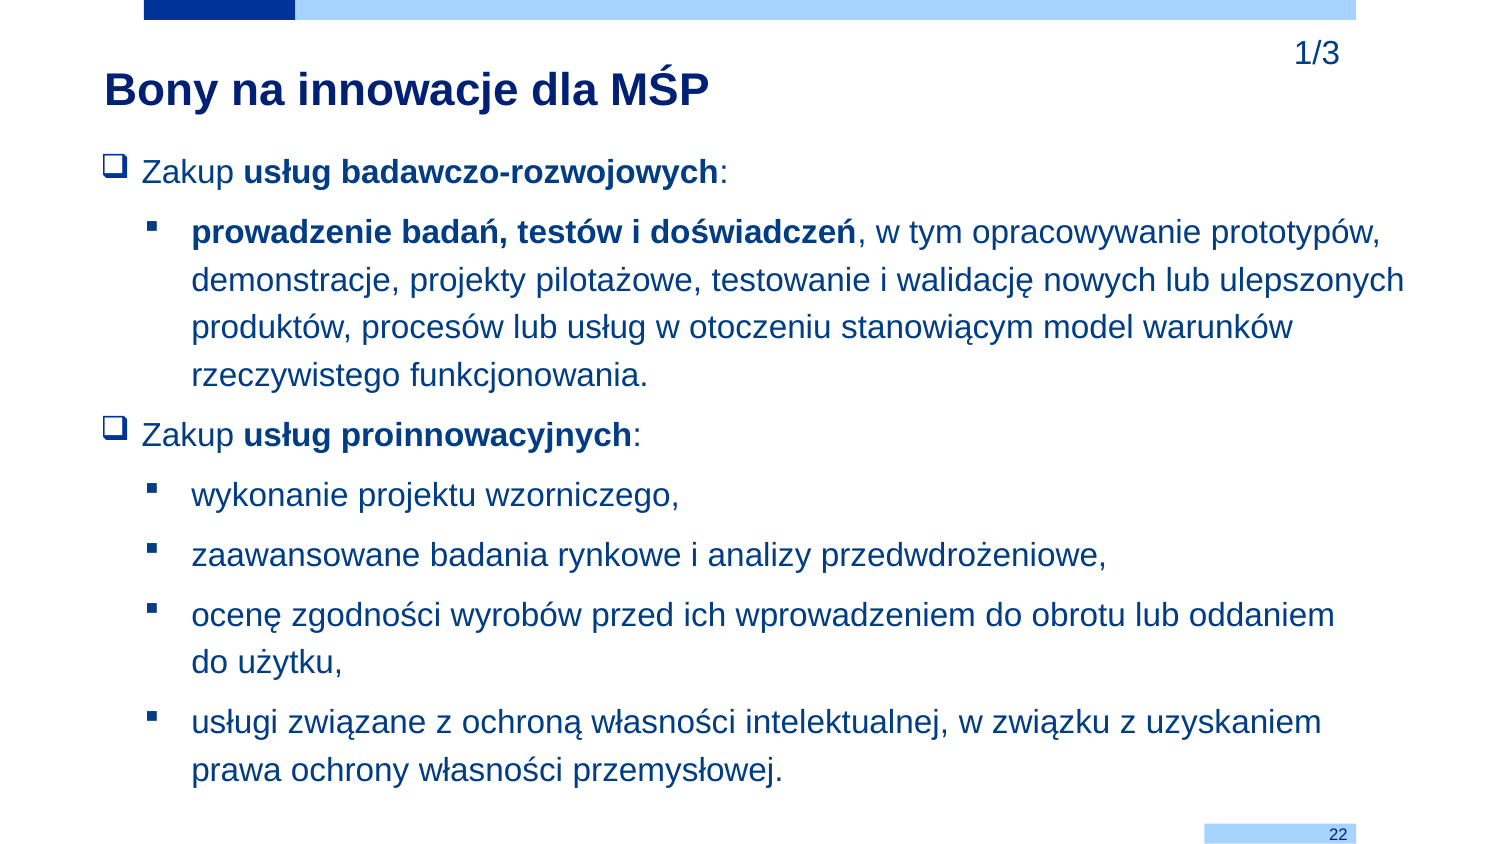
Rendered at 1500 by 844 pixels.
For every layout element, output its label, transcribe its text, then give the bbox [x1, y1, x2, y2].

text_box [168, 427, 842, 520]
text_box 22 [1196, 823, 1348, 844]
text_box 1/3 [1279, 23, 1402, 79]
title Bony na innowacje dla MŚP [104, 63, 1345, 142]
list Zakup usług badawczo-rozwojowych: prowadzenie badań, testów i doświadczeń, w tym opracowywanie prototypów, demonstracje, projekty pilotażowe, testowanie i walidację nowych lub ulepszonych produktów, procesów lub usług w otoczeniu stanowiącym model warunków rzeczywistego funkcjonowania. Zakup usług proinnowacyjnych: wykonanie projektu wzorniczego, zaawansowane badania rynkowe i analizy przedwdrożeniowe, ocenę zgodności wyrobów przed ich wprowadzeniem do obrotu lub oddaniem do użytku, usługi związane z ochroną własności intelektualnej, w związku z uzyskaniem prawa ochrony własności przemysłowej. [100, 142, 1412, 805]
